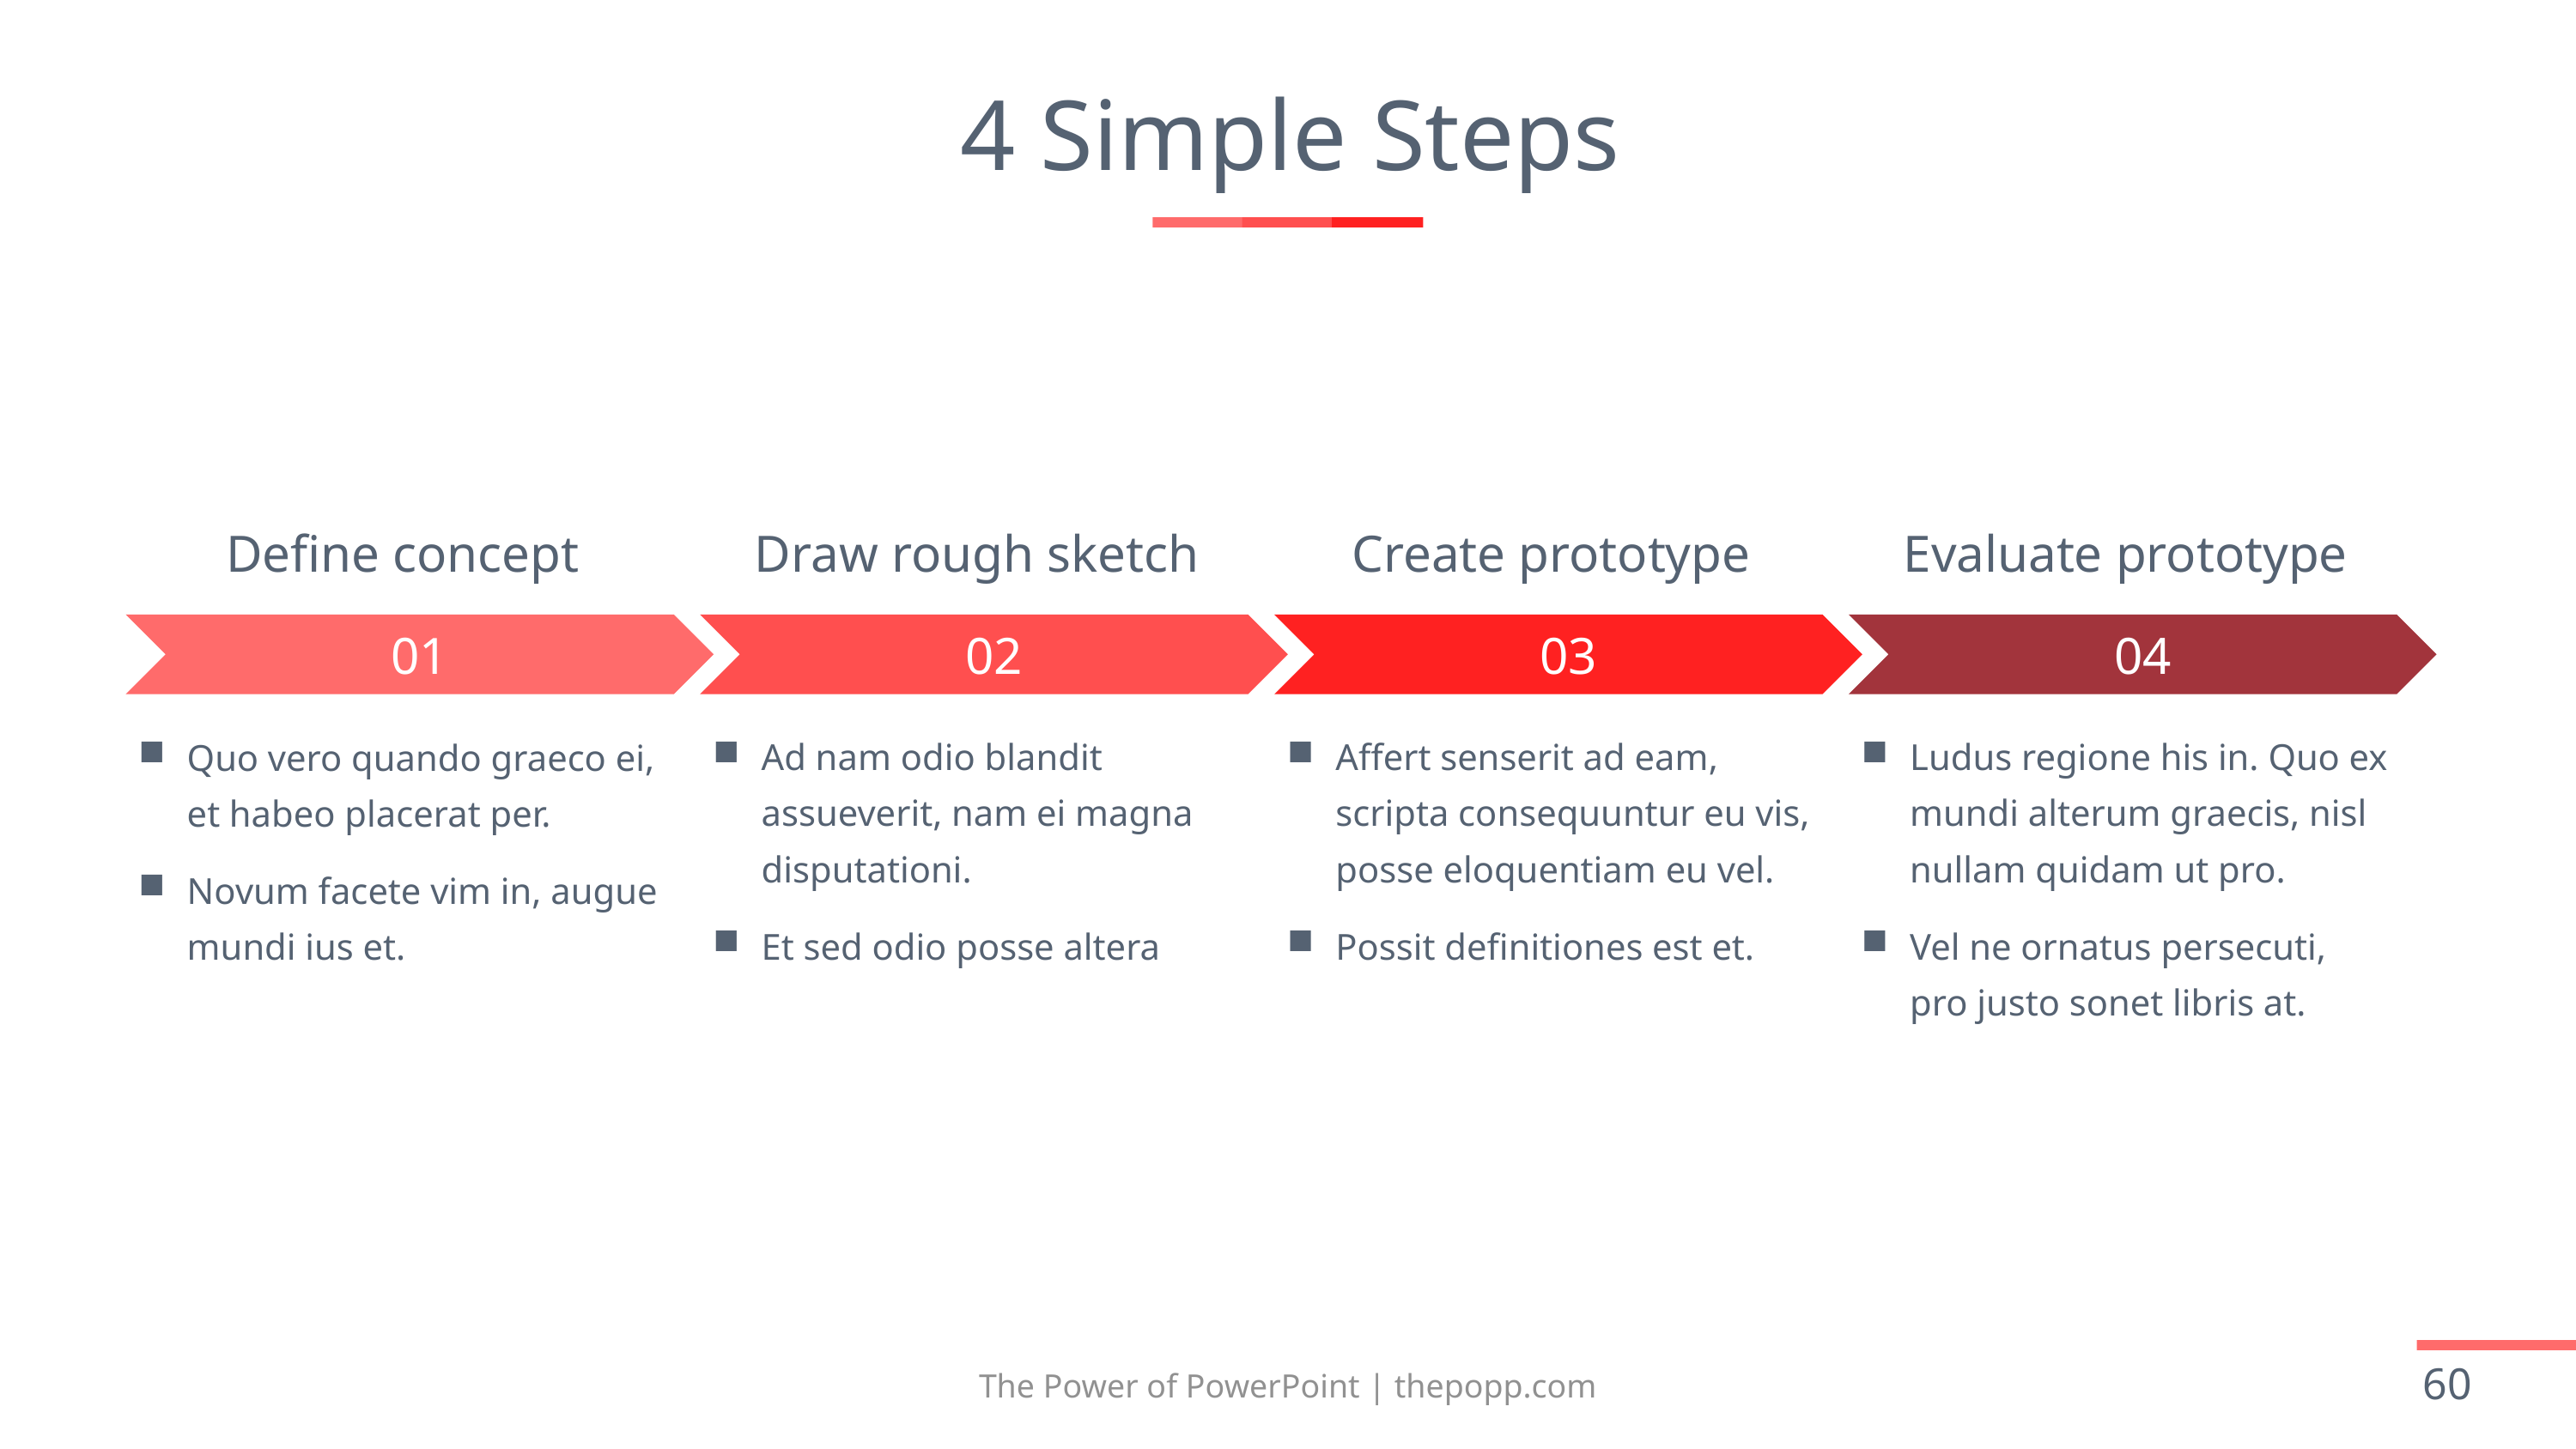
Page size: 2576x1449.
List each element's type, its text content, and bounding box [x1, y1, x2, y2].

list Ludus regione his in. Quo ex mundi alterum graecis, nisl nullam quidam ut pro. Vel ne ornatus persecuti, pro justo sonet libris at. [1848, 715, 2403, 1160]
list Ad nam odio blandit assueverit, nam ei magna disputationi. Et sed odio posse altera [700, 715, 1254, 1160]
footer The Power of PowerPoint | thepopp.com [853, 1349, 1723, 1427]
list Evaluate prototype [1848, 382, 2403, 589]
title 4 Simple Steps [69, 49, 2512, 230]
list Create prototype [1274, 382, 1828, 589]
slide_number 60 [2409, 1351, 2576, 1421]
list Define concept [125, 382, 679, 589]
list Draw rough sketch [700, 382, 1254, 589]
list Quo vero quando graeco ei, et habeo placerat per. Novum facete vim in, augue mundi ius et. [125, 715, 679, 1160]
list Affert senserit ad eam, scripta consequuntur eu vis, posse eloquentiam eu vel. Possit definitiones est et. [1274, 715, 1828, 1160]
